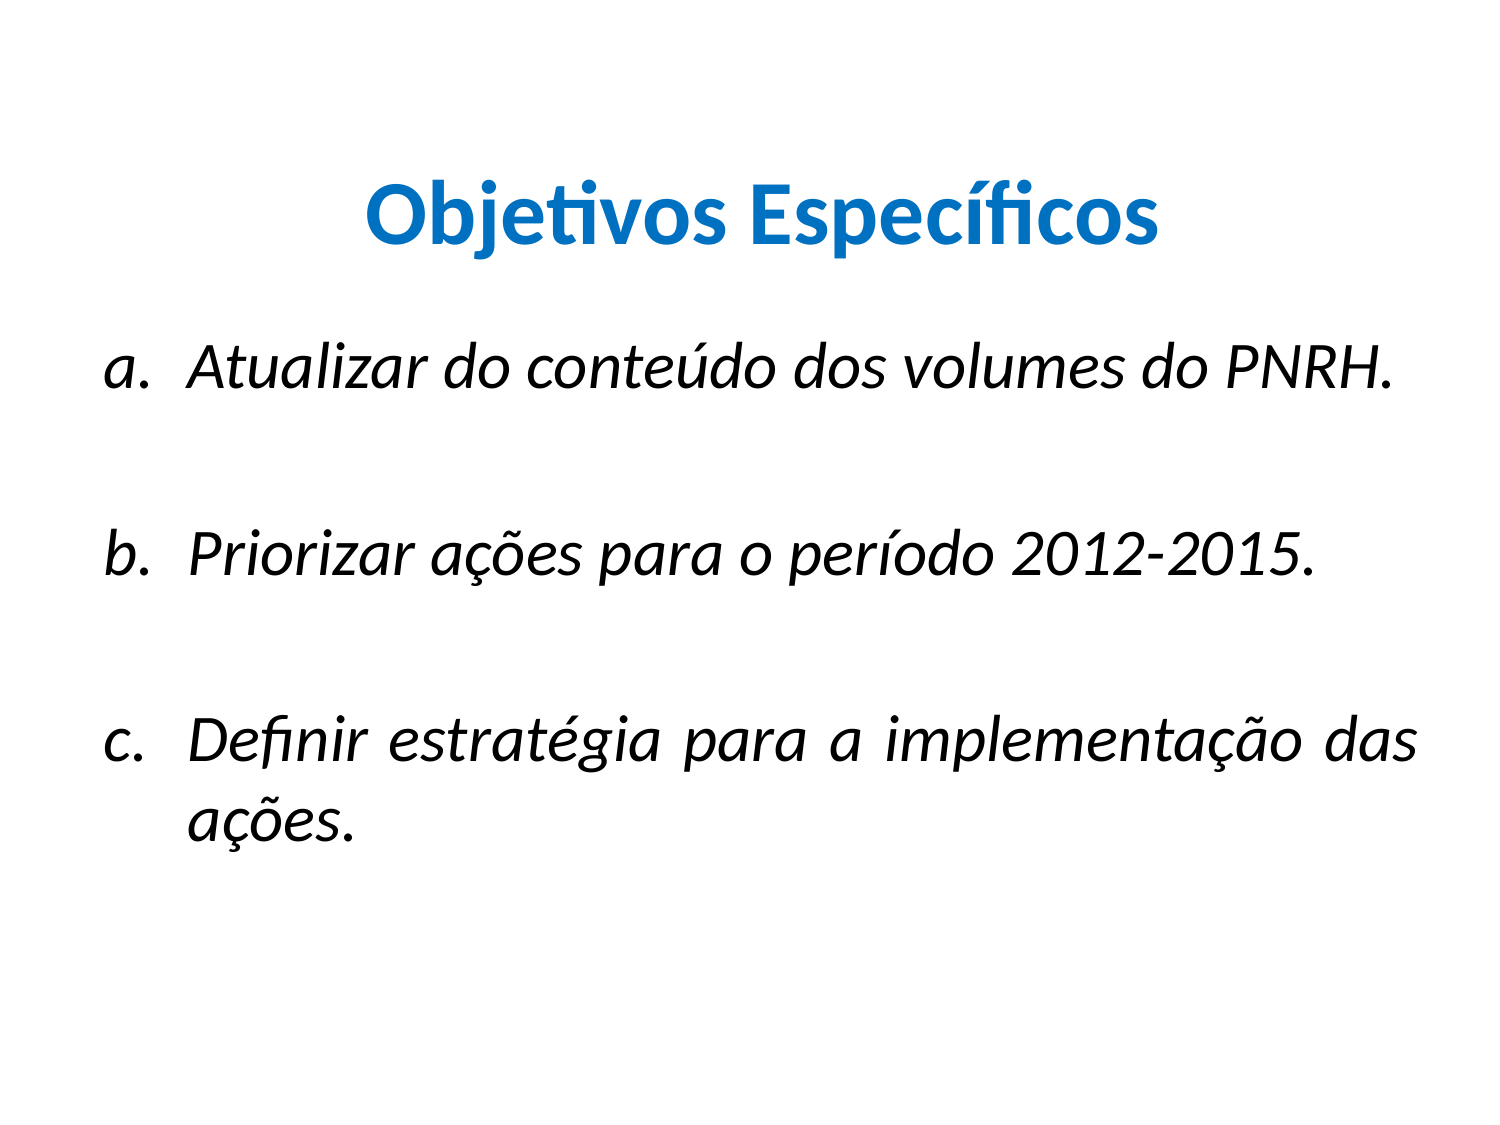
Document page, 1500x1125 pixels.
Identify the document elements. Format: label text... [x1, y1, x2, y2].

title Objetivos Específicos [88, 113, 1439, 302]
list Atualizar do conteúdo dos volumes do PNRH. Priorizar ações para o período 2012-2015. Definir estratégia para a implementação das ações. [88, 314, 1436, 988]
